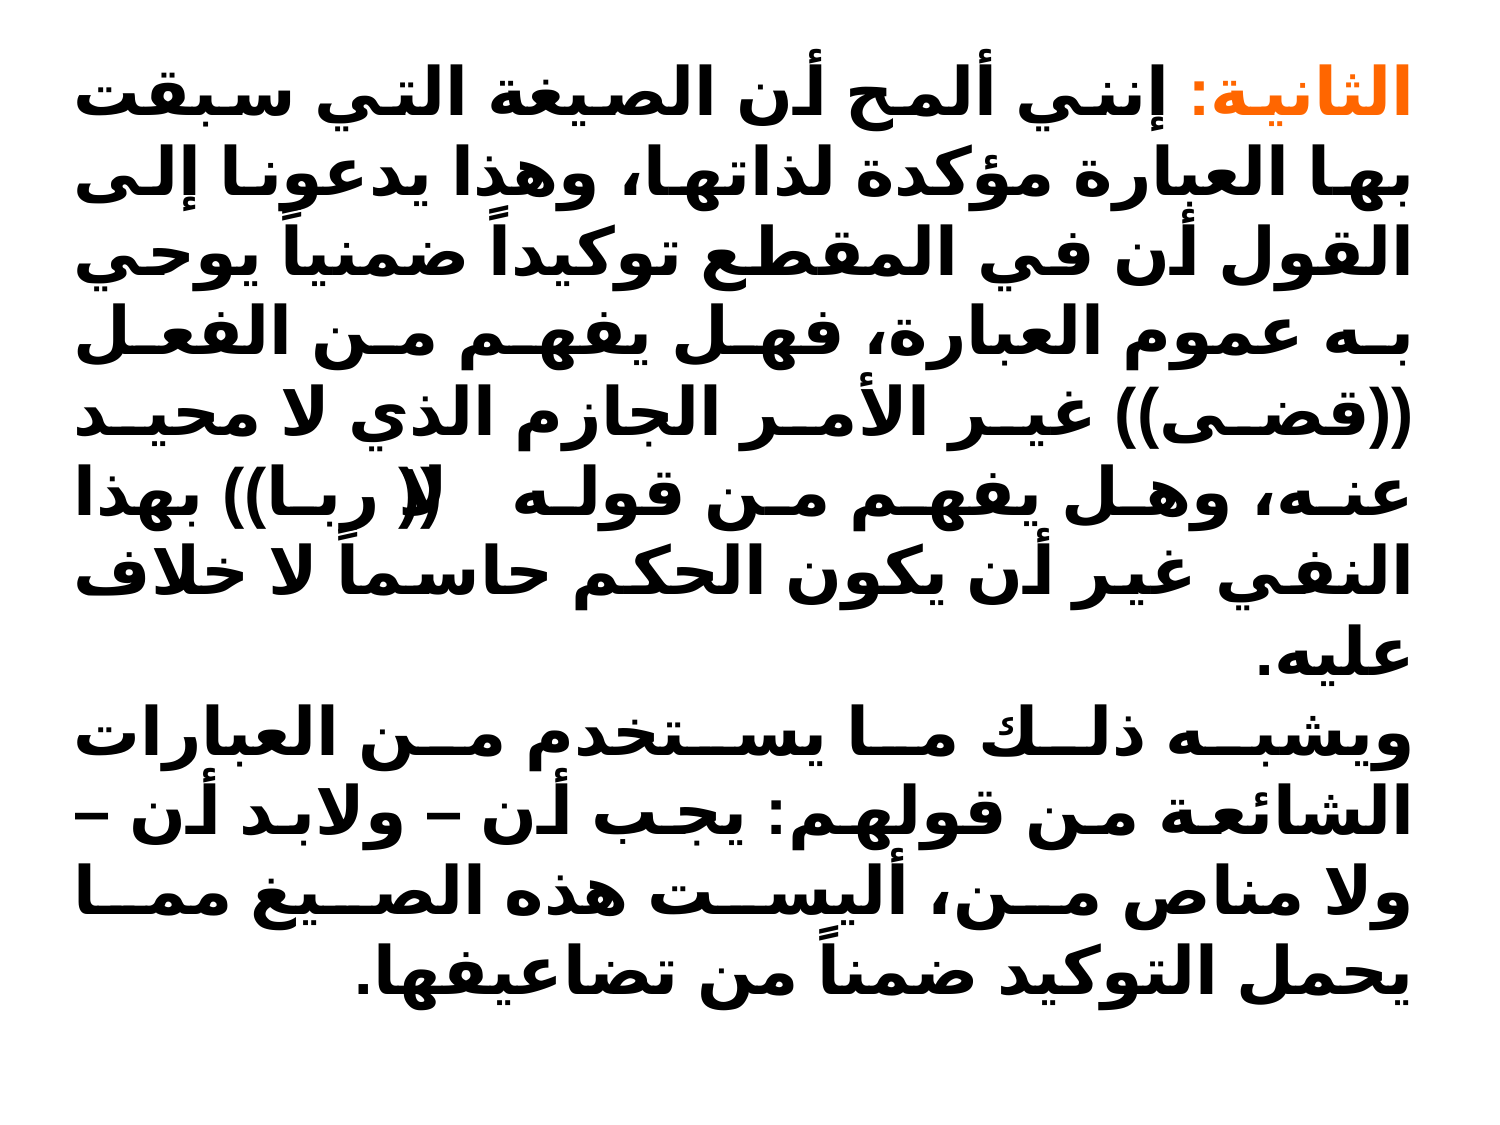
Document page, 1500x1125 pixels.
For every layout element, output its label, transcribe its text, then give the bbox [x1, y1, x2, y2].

text_box الثانية: إنني ألمح أن الصيغة التي سبقت بها العبارة مؤكدة لذاتها، وهذا يدعونا إلى القول أن في المقطع توكيداً ضمنياً يوحي به عموم العبارة، فهل يفهم من الفعل ((قضى)) غير الأمر الجازم الذي لا محيد عنه، وهل يفهم من قوله ((لا ربا)) بهذا النفي غير أن يكون الحكم حاسماً لا خلاف عليه. ويشبه ذلك ما يستخدم من العبارات الشائعة من قولهم: يجب أن – ولابد أن – ولا مناص من، أليست هذه الصيغ مما يحمل التوكيد ضمناً من تضاعيفها. [58, 0, 1430, 1016]
